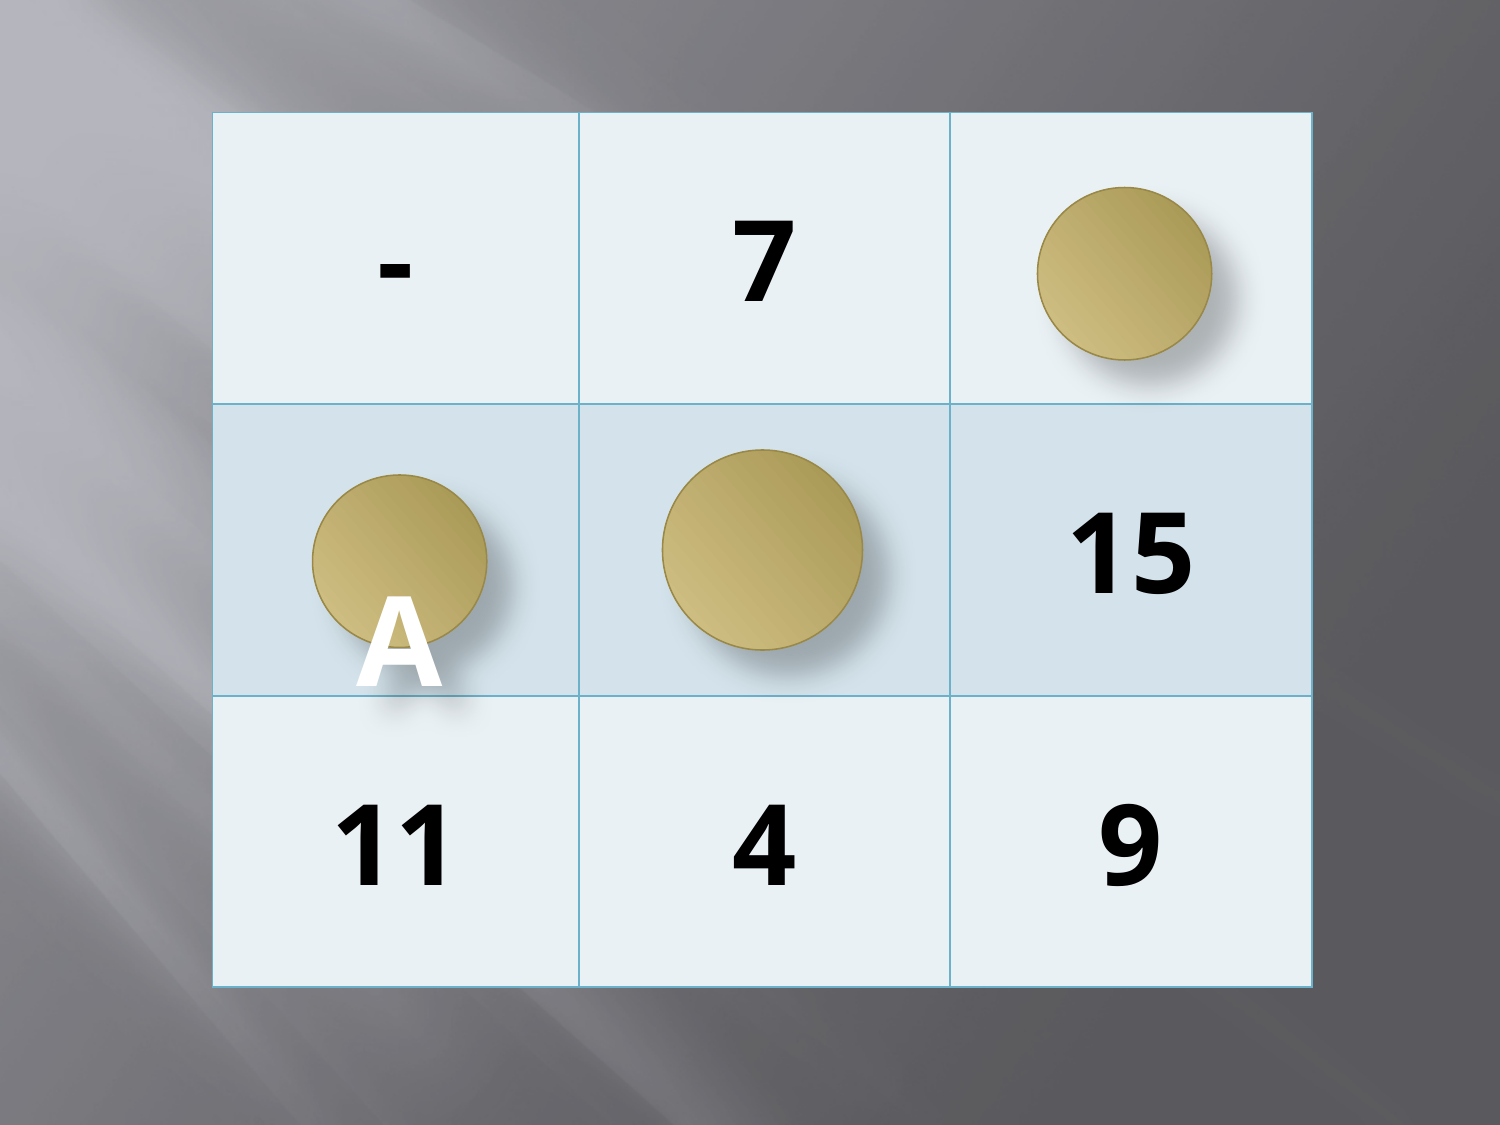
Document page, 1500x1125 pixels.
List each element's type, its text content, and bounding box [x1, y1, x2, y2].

table_cell 15 [951, 405, 1311, 695]
text_box A [311, 474, 488, 649]
table_cell 10 [580, 405, 949, 695]
table_header 2 [951, 113, 1311, 403]
table_cell 4 [580, 697, 949, 986]
table_cell 17 [213, 405, 578, 695]
table_cell 9 [951, 697, 1311, 986]
table_header 7 [580, 113, 949, 403]
table_cell 11 [213, 697, 578, 986]
table_header - [213, 113, 578, 403]
text_box [661, 449, 864, 651]
text_box [1036, 186, 1213, 361]
